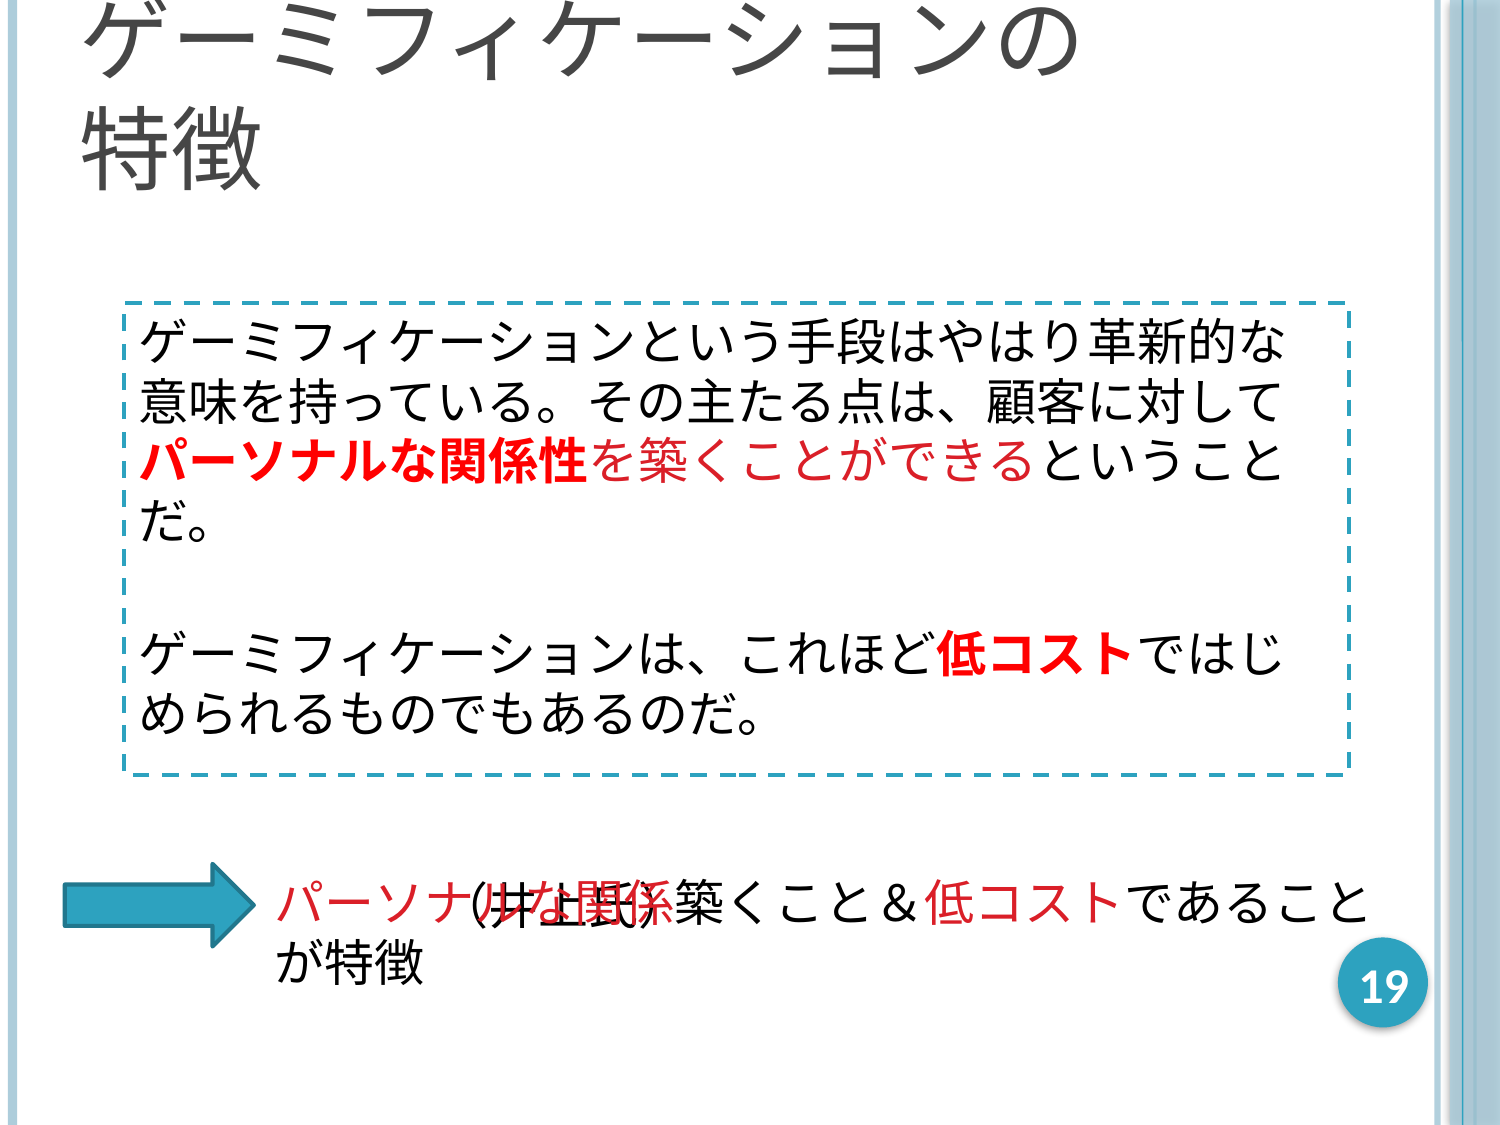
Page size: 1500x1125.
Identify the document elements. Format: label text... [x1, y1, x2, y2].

title ゲーミフィケーションの特徴 [64, 66, 1177, 209]
text_box パーソナルな関係築くこと＆低コストであることが特徴 [259, 863, 1429, 999]
slide_number 19 [1333, 940, 1434, 1027]
list ゲーミフィケーションという手段はやはり革新的な意味を持っている。その主たる点は、顧客に対してパーソナルな関係性を築くことができるということだ。 ゲーミフィケーションは、これほど低コストではじめられるものでもあるのだ。 （井上氏） [122, 301, 1351, 777]
text_box [62, 861, 256, 949]
